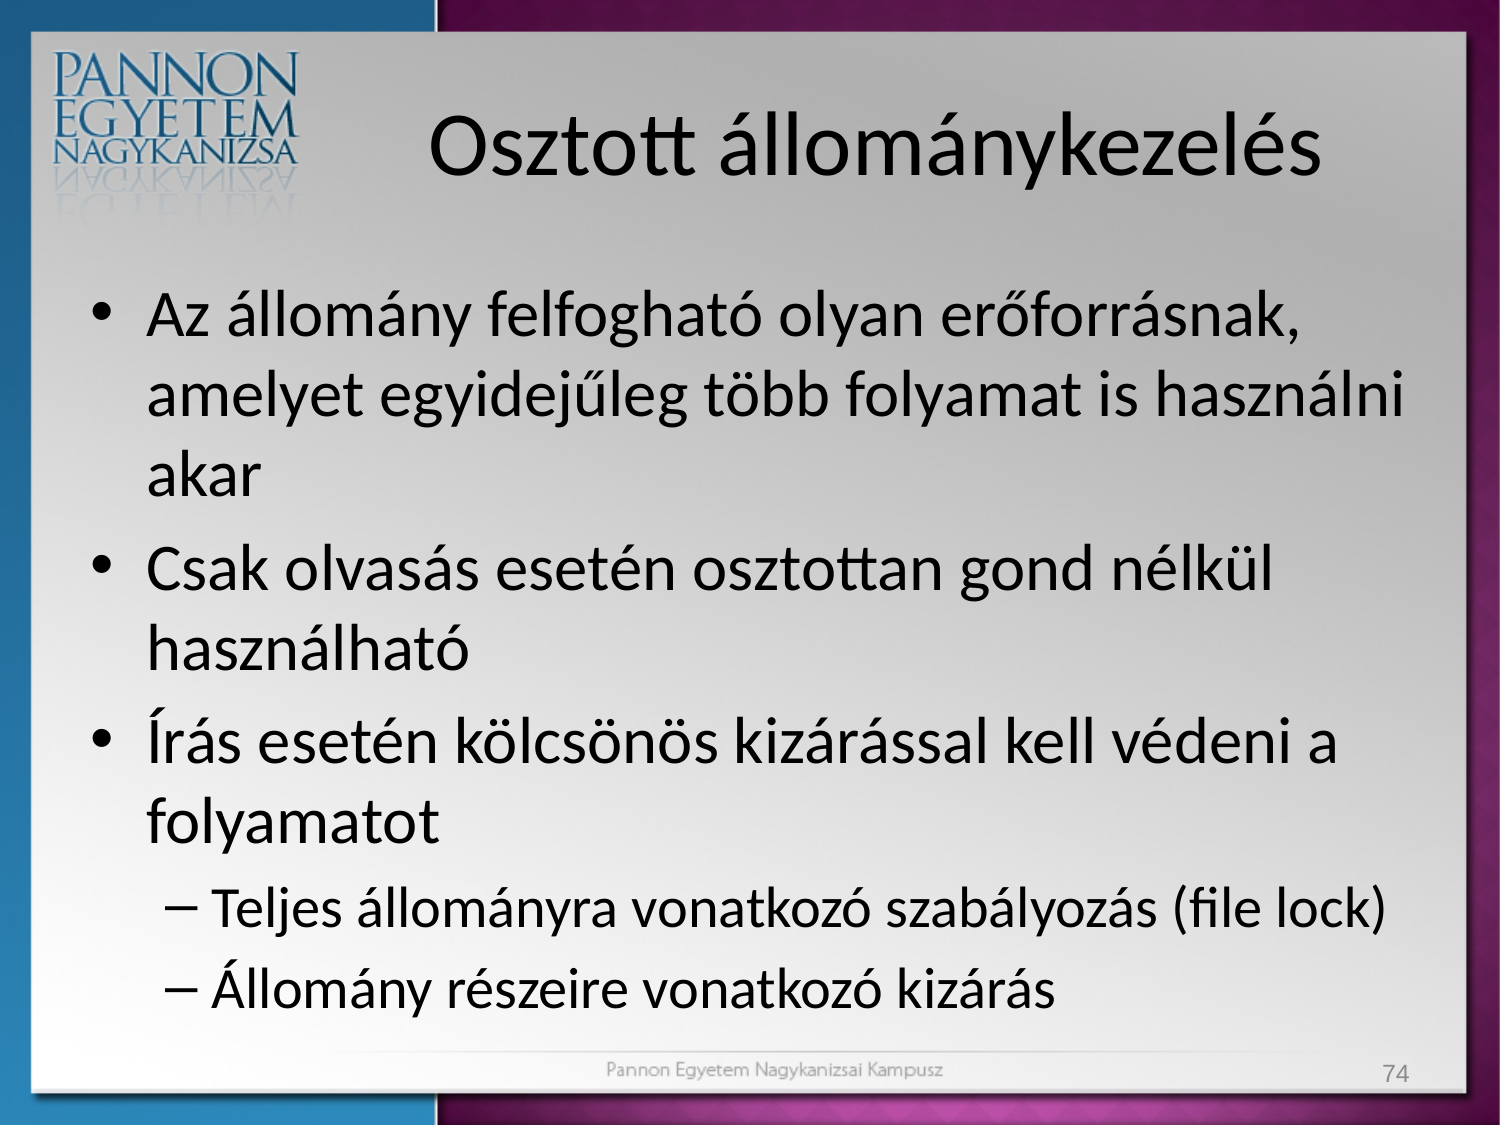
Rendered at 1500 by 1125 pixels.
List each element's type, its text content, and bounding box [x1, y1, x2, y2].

slide_number 74 [1074, 1042, 1425, 1103]
picture [0, 0, 1500, 1125]
list Az állomány felfogható olyan erőforrásnak, amelyet egyidejűleg több folyamat is használni akar Csak olvasás esetén osztottan gond nélkül használható Írás esetén kölcsönös kizárással kell védeni a folyamatot Teljes állományra vonatkozó szabályozás (file lock) Állomány részeire vonatkozó kizárás [75, 262, 1425, 1038]
title Osztott állománykezelés [328, 45, 1425, 233]
